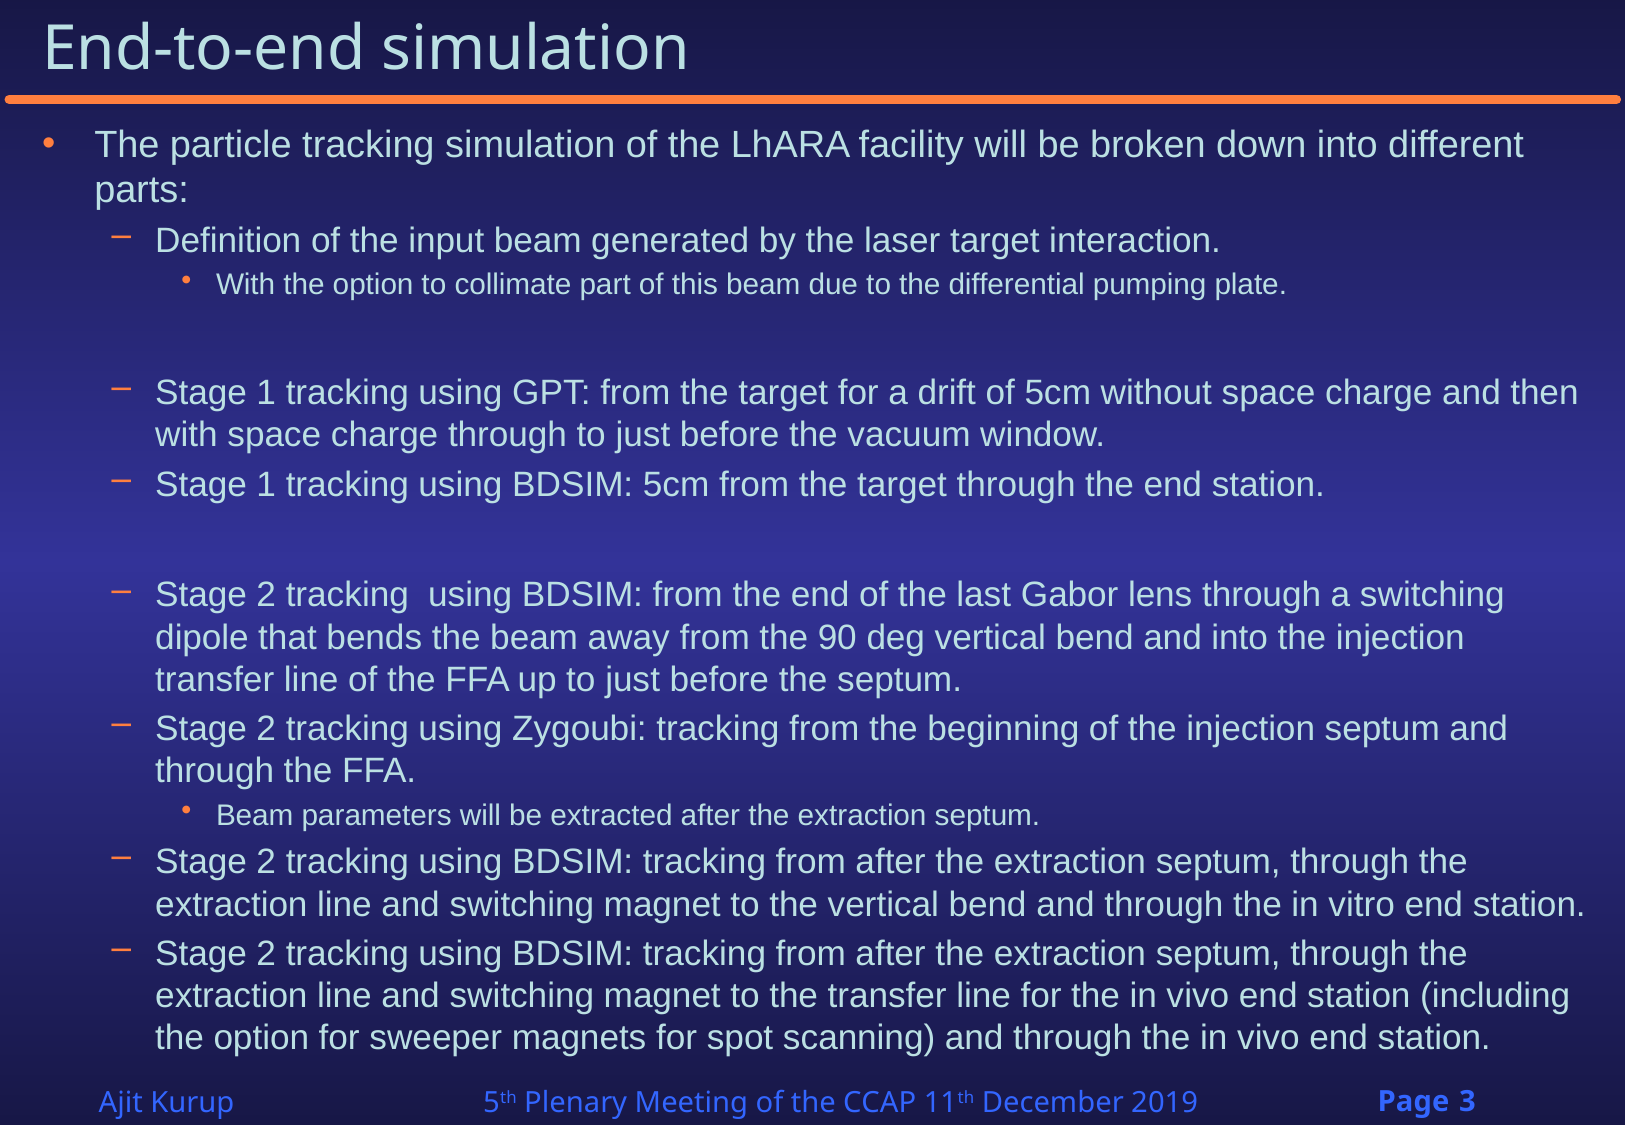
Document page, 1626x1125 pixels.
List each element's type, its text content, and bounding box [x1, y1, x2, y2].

list The particle tracking simulation of the LhARA facility will be broken down into different parts: Definition of the input beam generated by the laser target interaction. With the option to collimate part of this beam due to the differential pumping plate. Stage 1 tracking using GPT: from the target for a drift of 5cm without space charge and then with space charge through to just before the vacuum window. Stage 1 tracking using BDSIM: 5cm from the target through the end station. Stage 2 tracking using BDSIM: from the end of the last Gabor lens through a switching dipole that bends the beam away from the 90 deg vertical bend and into the injection transfer line of the FFA up to just before the septum. Stage 2 tracking using Zygoubi: tracking from the beginning of the injection septum and through the FFA. Beam parameters will be extracted after the extraction septum. Stage 2 tracking using BDSIM: tracking from after the extraction septum, through the extraction line and switching magnet to the vertical bend and through the in vitro end station. Stage 2 tracking using BDSIM: tracking from after the extraction septum, through the extraction line and switching magnet to the transfer line for the in vivo end station (including the option for sweeper magnets for spot scanning) and through the in vivo end station. [25, 110, 1608, 1074]
title End-to-end simulation [27, 0, 1490, 90]
